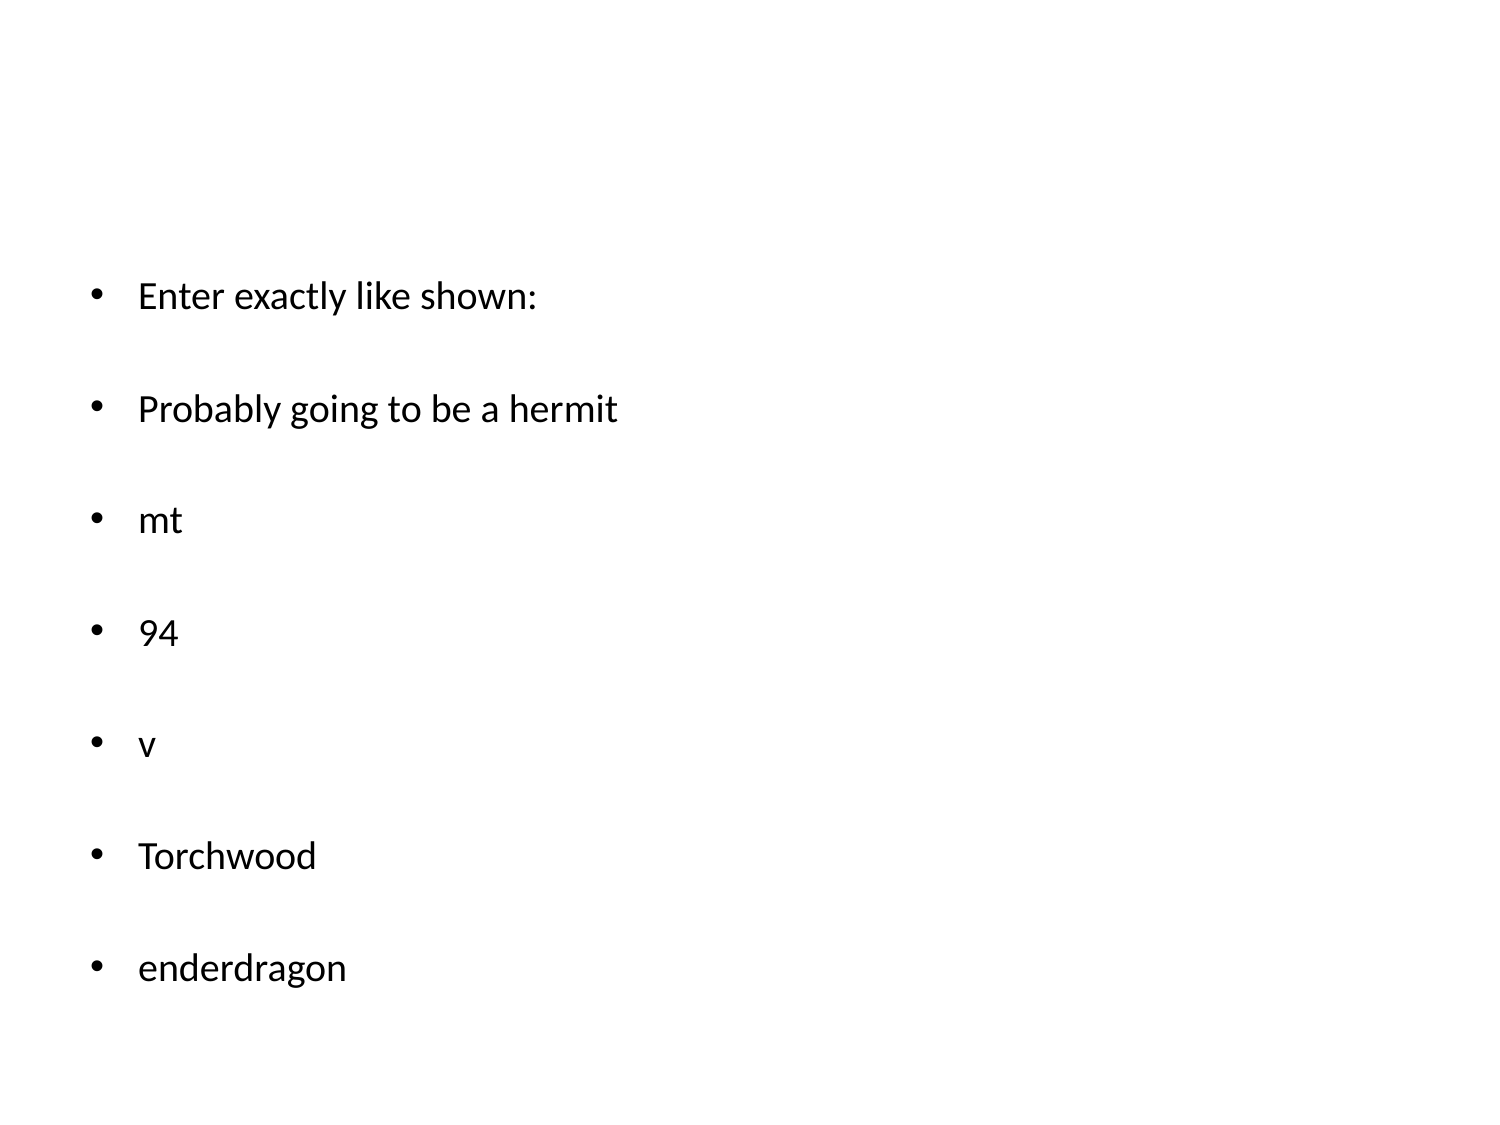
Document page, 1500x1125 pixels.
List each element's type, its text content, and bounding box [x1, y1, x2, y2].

list Enter exactly like shown: Probably going to be a hermit mt 94 v Torchwood enderdragon [75, 262, 1425, 1005]
